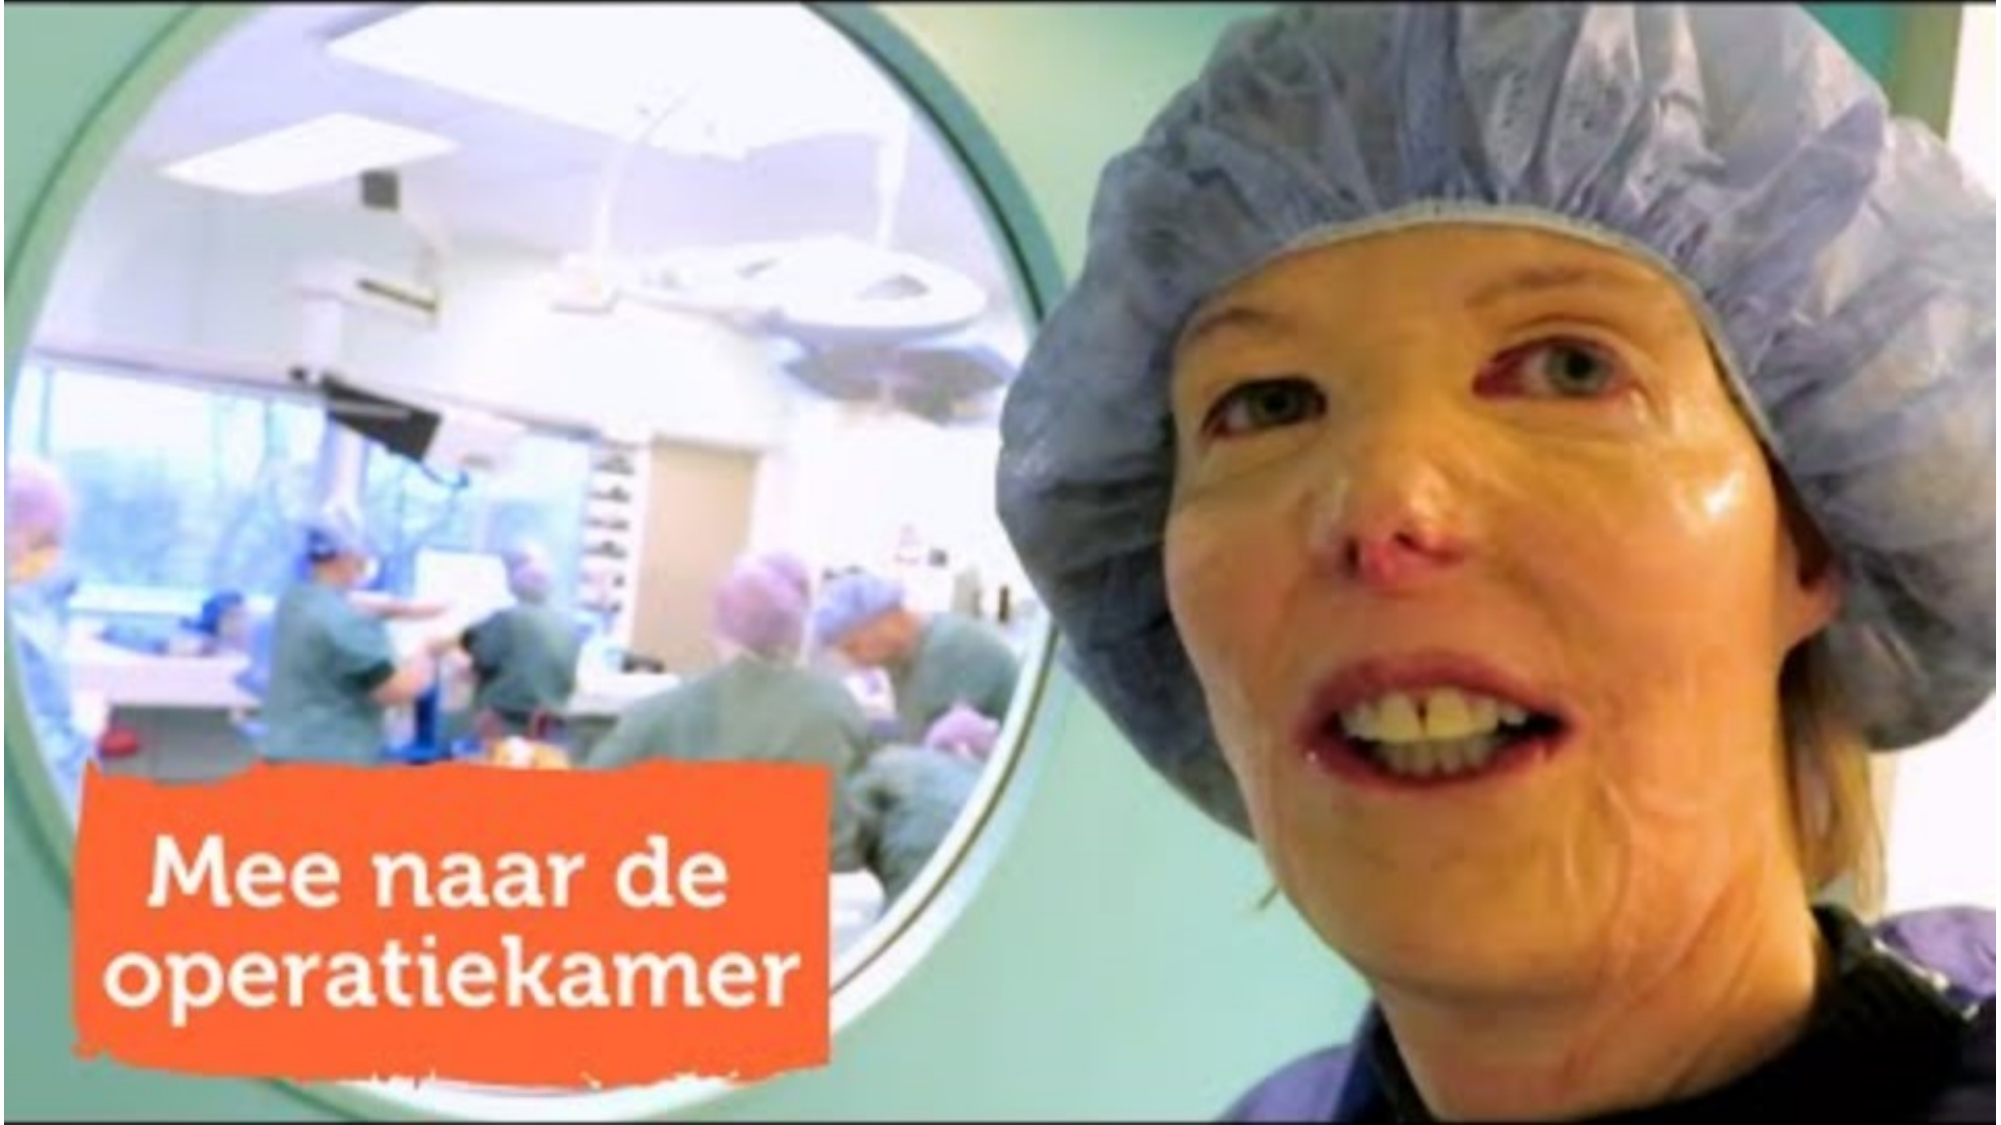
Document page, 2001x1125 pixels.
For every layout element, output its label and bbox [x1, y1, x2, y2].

text_box [3, 0, 1997, 1125]
